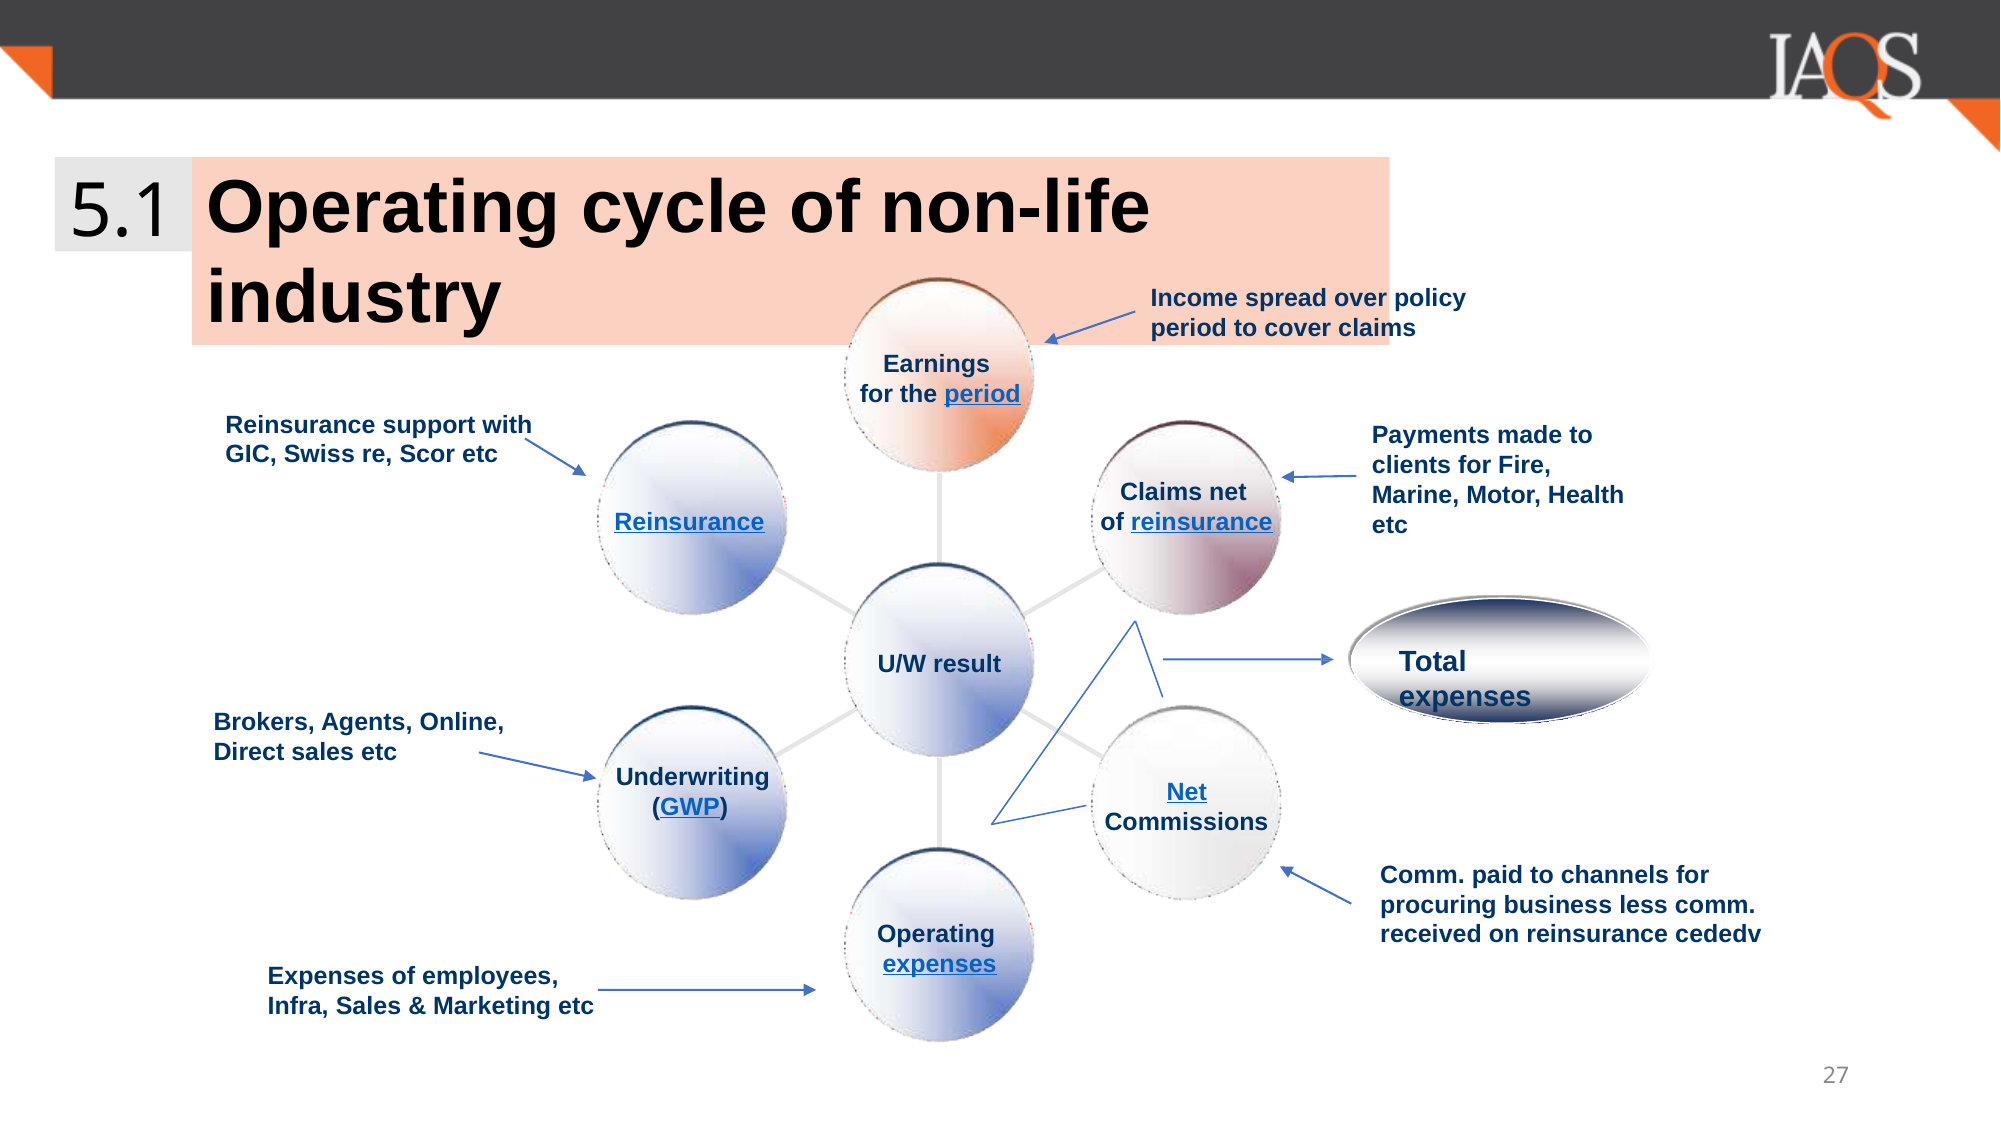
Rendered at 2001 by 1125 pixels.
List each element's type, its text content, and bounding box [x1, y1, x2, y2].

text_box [478, 310, 1357, 997]
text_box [1361, 594, 1655, 726]
text_box Brokers, Agents, Online, Direct sales etc [211, 703, 473, 766]
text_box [838, 1004, 1041, 1049]
picture [0, 0, 2000, 152]
title Operating cycle of non-life industry [191, 157, 1390, 346]
text_box Expenses of employees, Infra, Sales & Marketing etc [265, 957, 597, 1020]
text_box Payments made to clients for Fire, Marine, Motor, Health etc [1369, 416, 1628, 539]
slide_number ‹#› [1820, 1057, 1857, 1125]
text_box 5.1 [54, 156, 192, 252]
text_box Income spread over policy period to cover claims Earnings for the period [1046, 279, 1469, 408]
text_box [838, 271, 1041, 308]
text_box Comm. paid to channels for procuring business less comm. received on reinsurance cededv [1378, 856, 1764, 948]
text_box Reinsurance support with GIC, Swiss re, Scor etc [223, 406, 473, 468]
